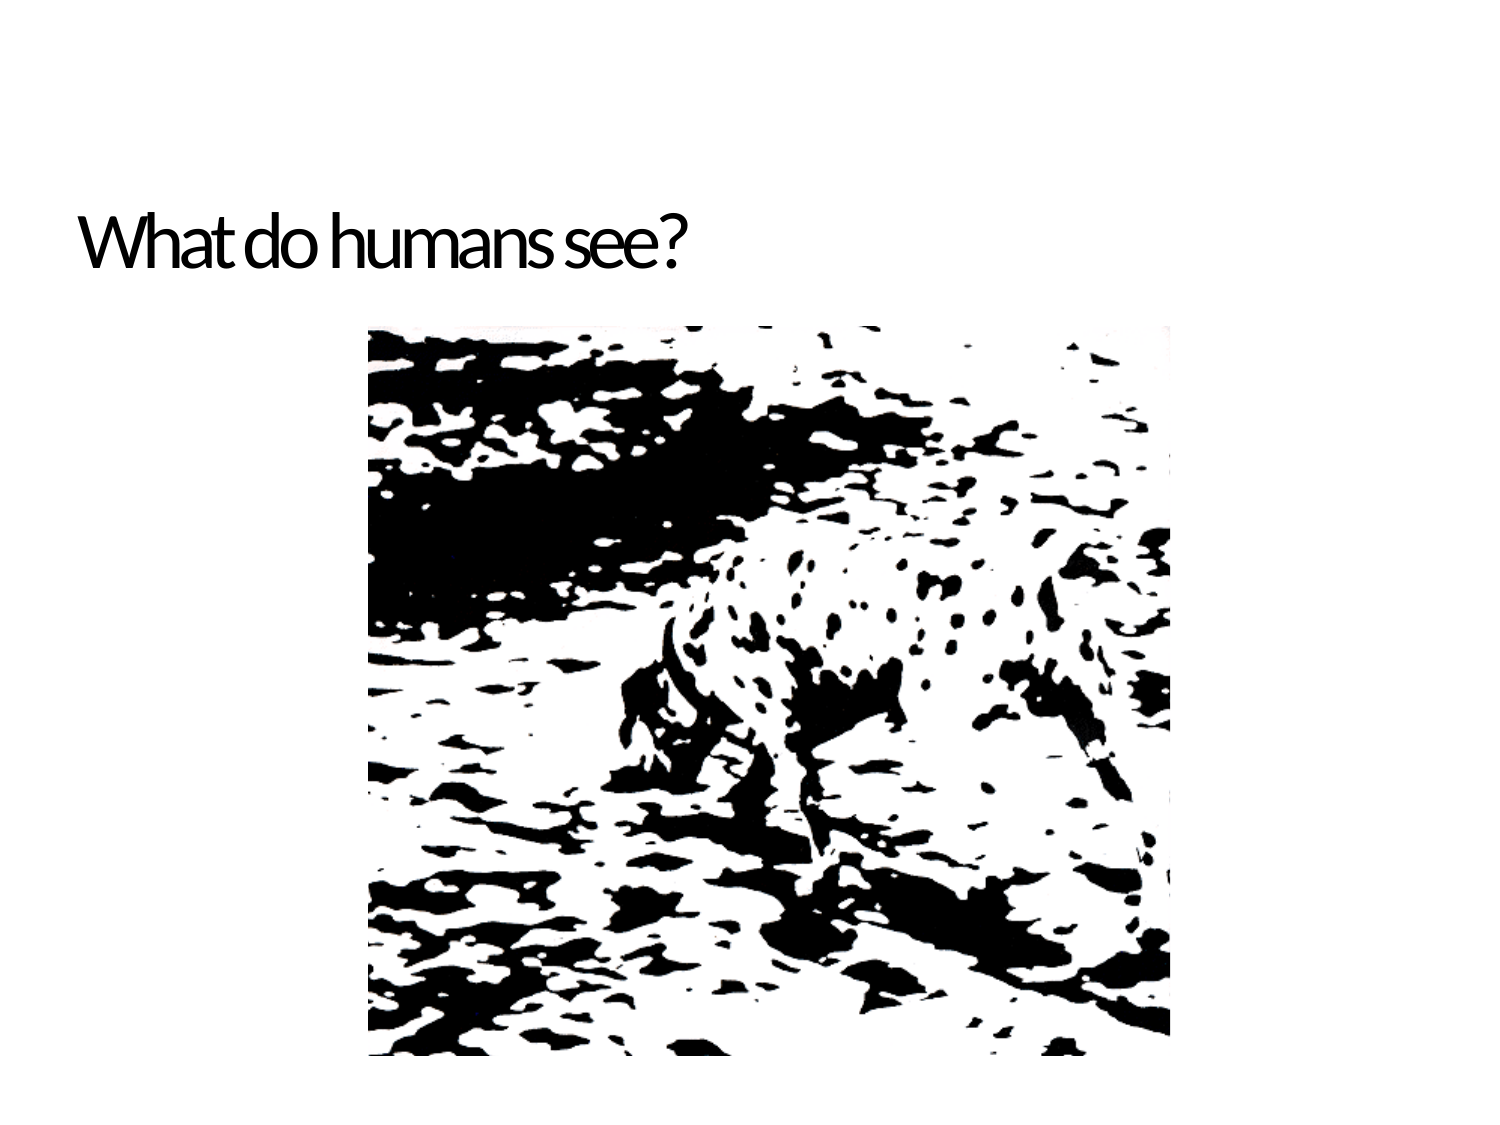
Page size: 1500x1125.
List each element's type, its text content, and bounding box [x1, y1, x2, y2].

title What do humans see? [62, 191, 1438, 294]
picture [367, 326, 1171, 1056]
